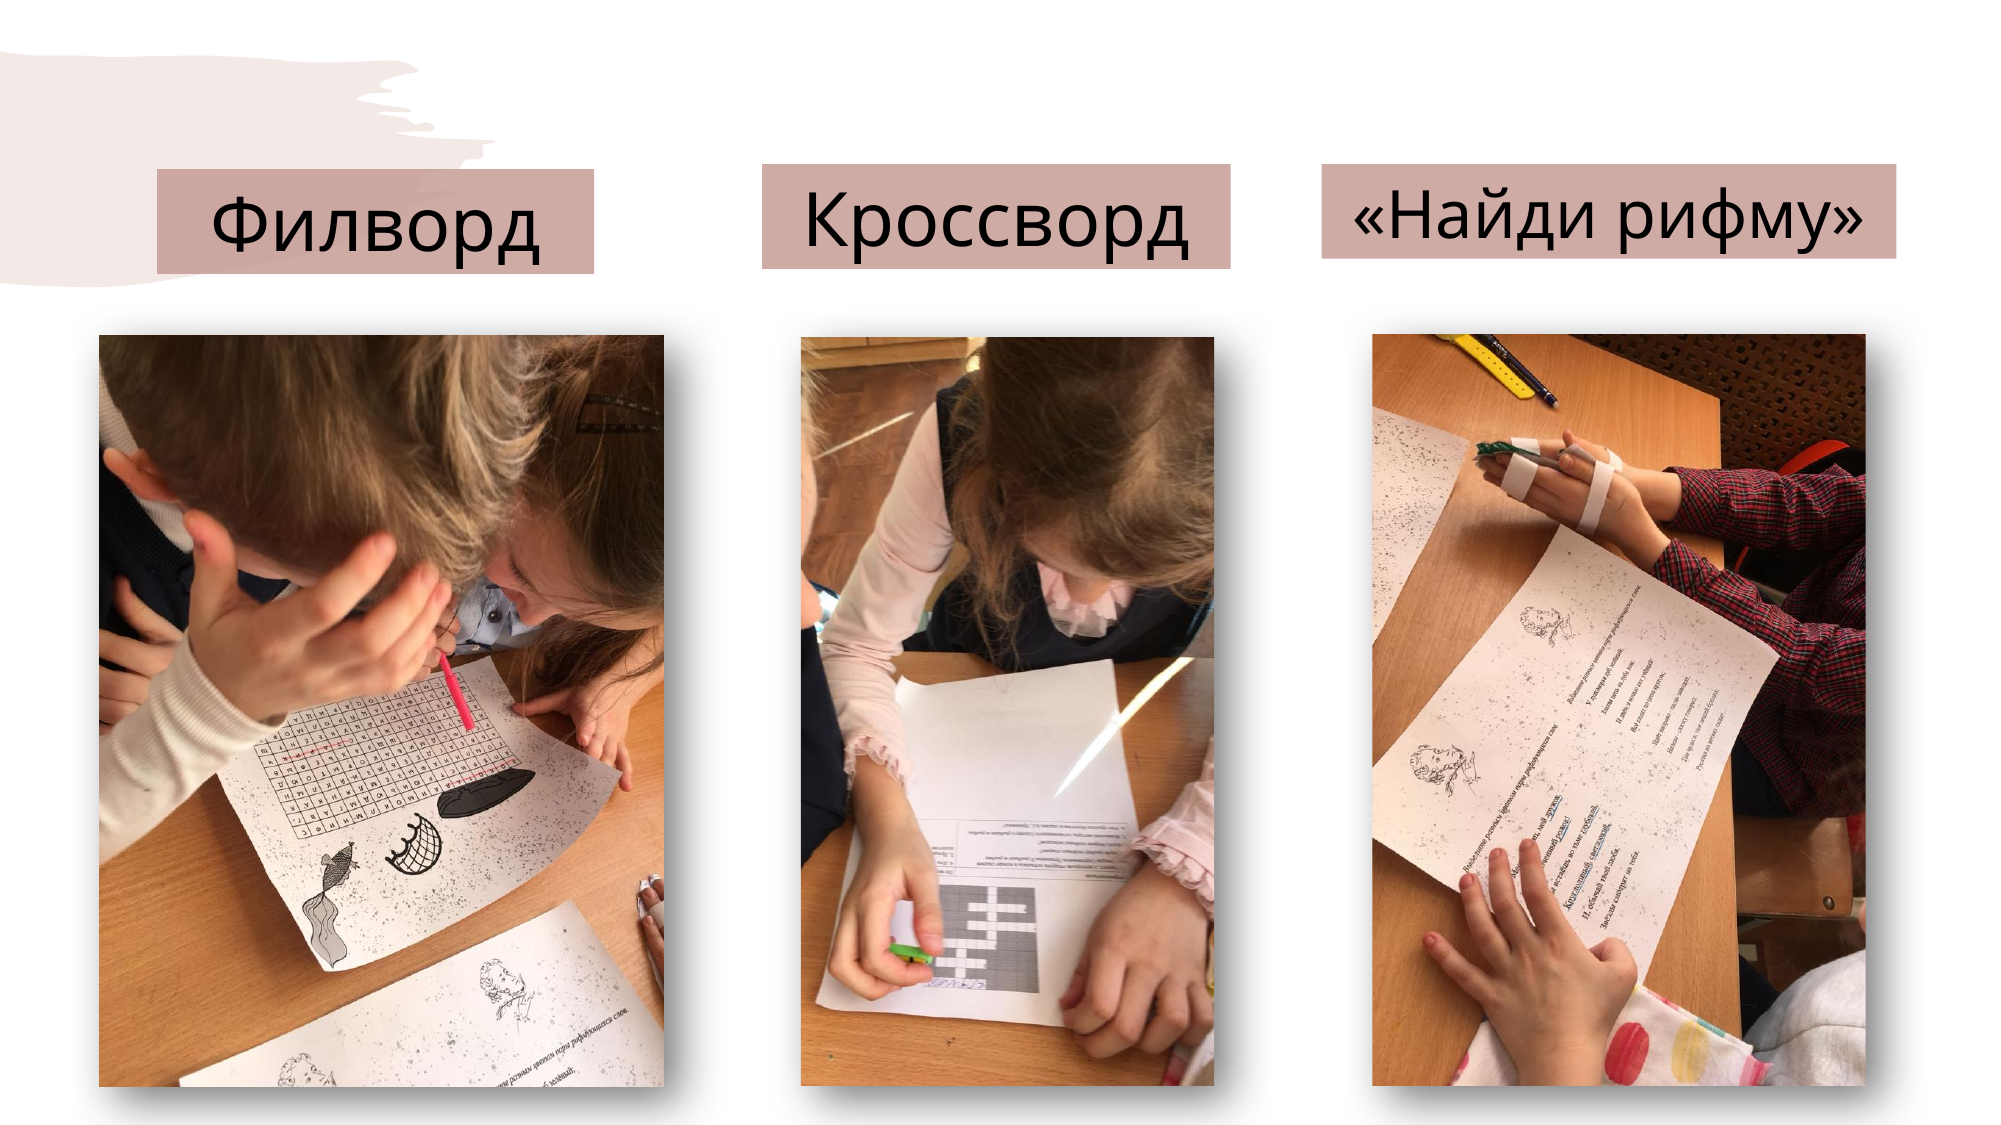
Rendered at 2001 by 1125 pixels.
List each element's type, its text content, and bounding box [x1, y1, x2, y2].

list . [113, 271, 1923, 1067]
text_box Кроссворд [762, 164, 1231, 269]
picture [99, 335, 664, 1087]
text_box «Найди рифму» [1321, 164, 1897, 259]
title Группировки [125, 21, 1875, 271]
picture [800, 331, 1215, 1086]
text_box Филворд [157, 169, 595, 274]
picture [1372, 334, 1866, 1086]
